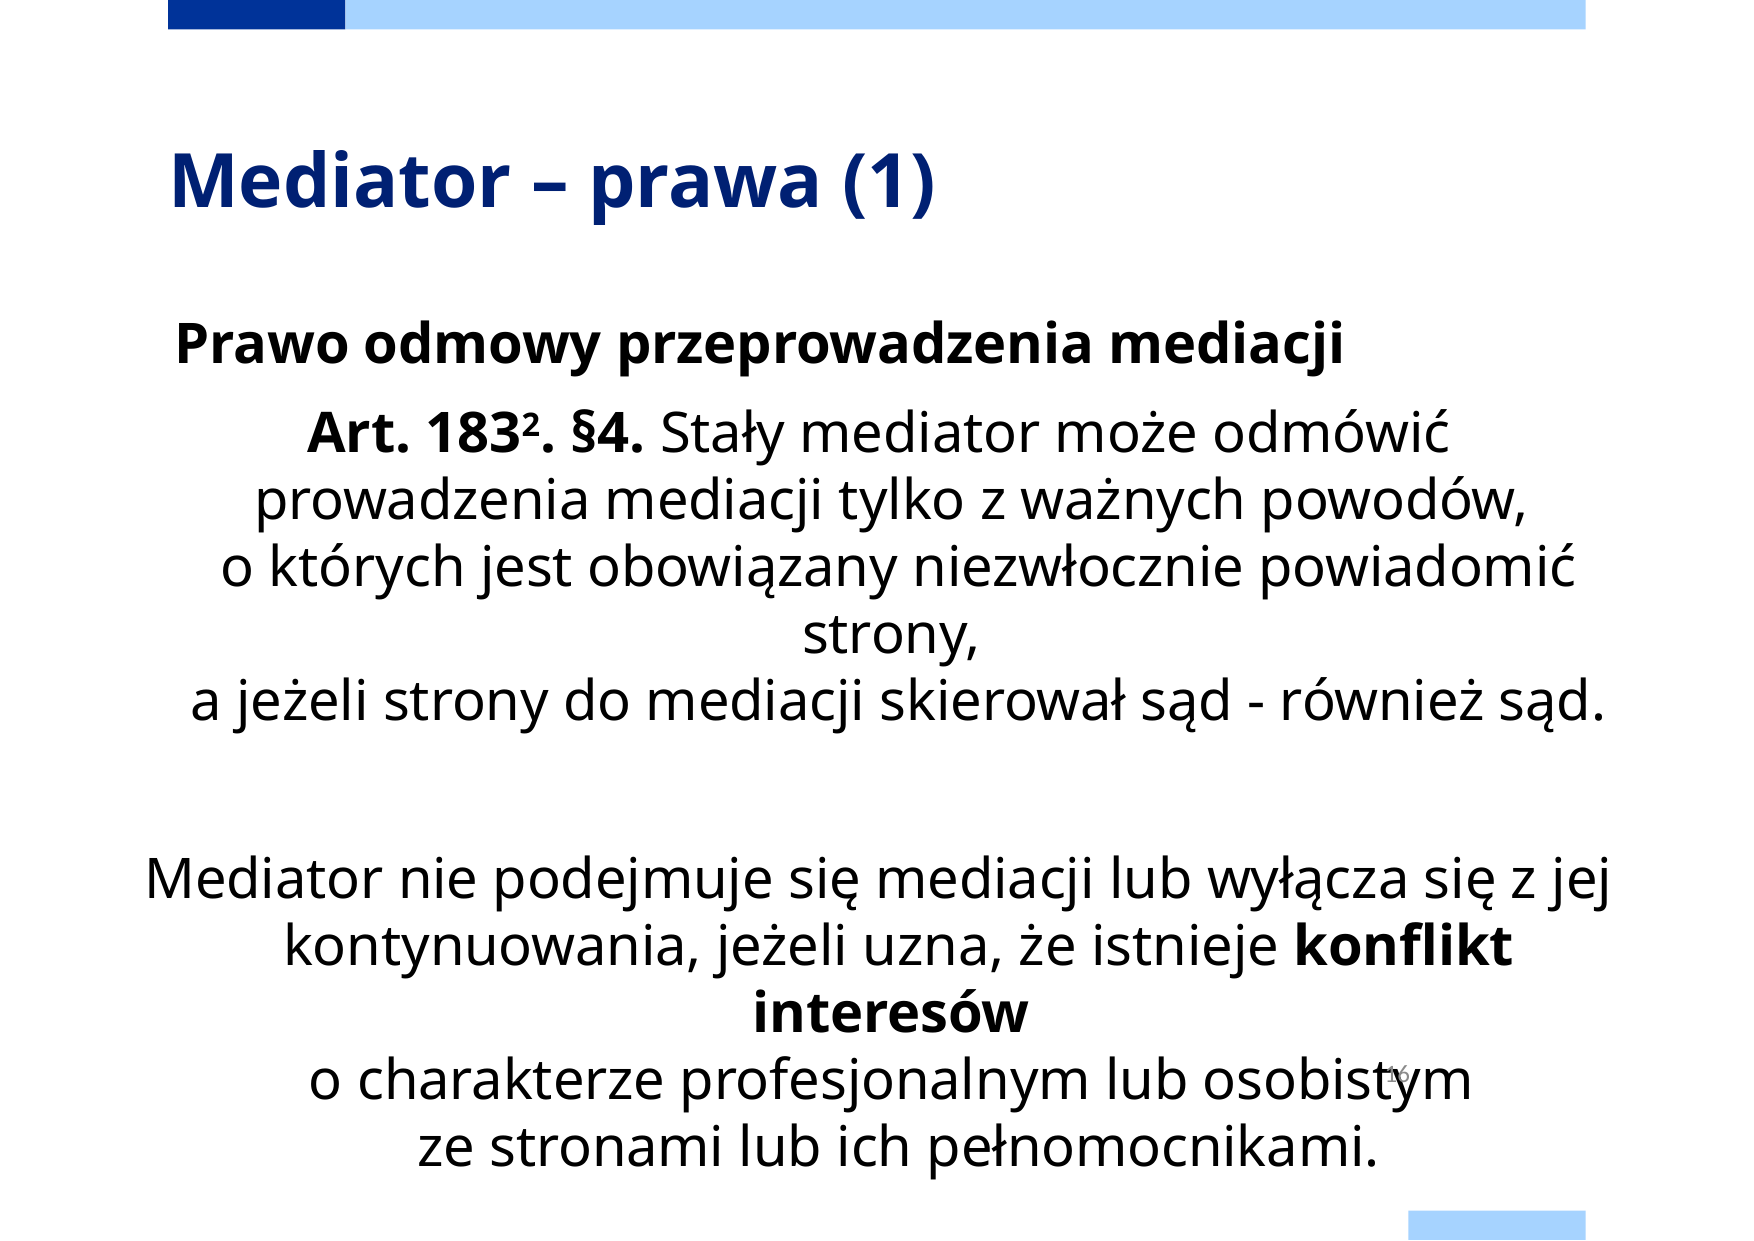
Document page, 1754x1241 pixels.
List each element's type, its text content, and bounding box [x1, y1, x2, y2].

title Mediator – prawa (1) [168, 147, 1586, 307]
list Prawo odmowy przeprowadzenia mediacji Art. 1832. §4. Stały mediator może odmówić prowadzenia mediacji tylko z ważnych powodów, o których jest obowiązany niezwłocznie powiadomić strony, a jeżeli strony do mediacji skierował sąd - również sąd. Mediator nie podejmuje się mediacji lub wyłącza się z jej kontynuowania, jeżeli uzna, że istnieje konflikt interesów o charakterze profesjonalnym lub osobistym ze stronami lub ich pełnomocnikami. [134, 307, 1623, 1193]
slide_number 16 [1074, 1042, 1425, 1103]
